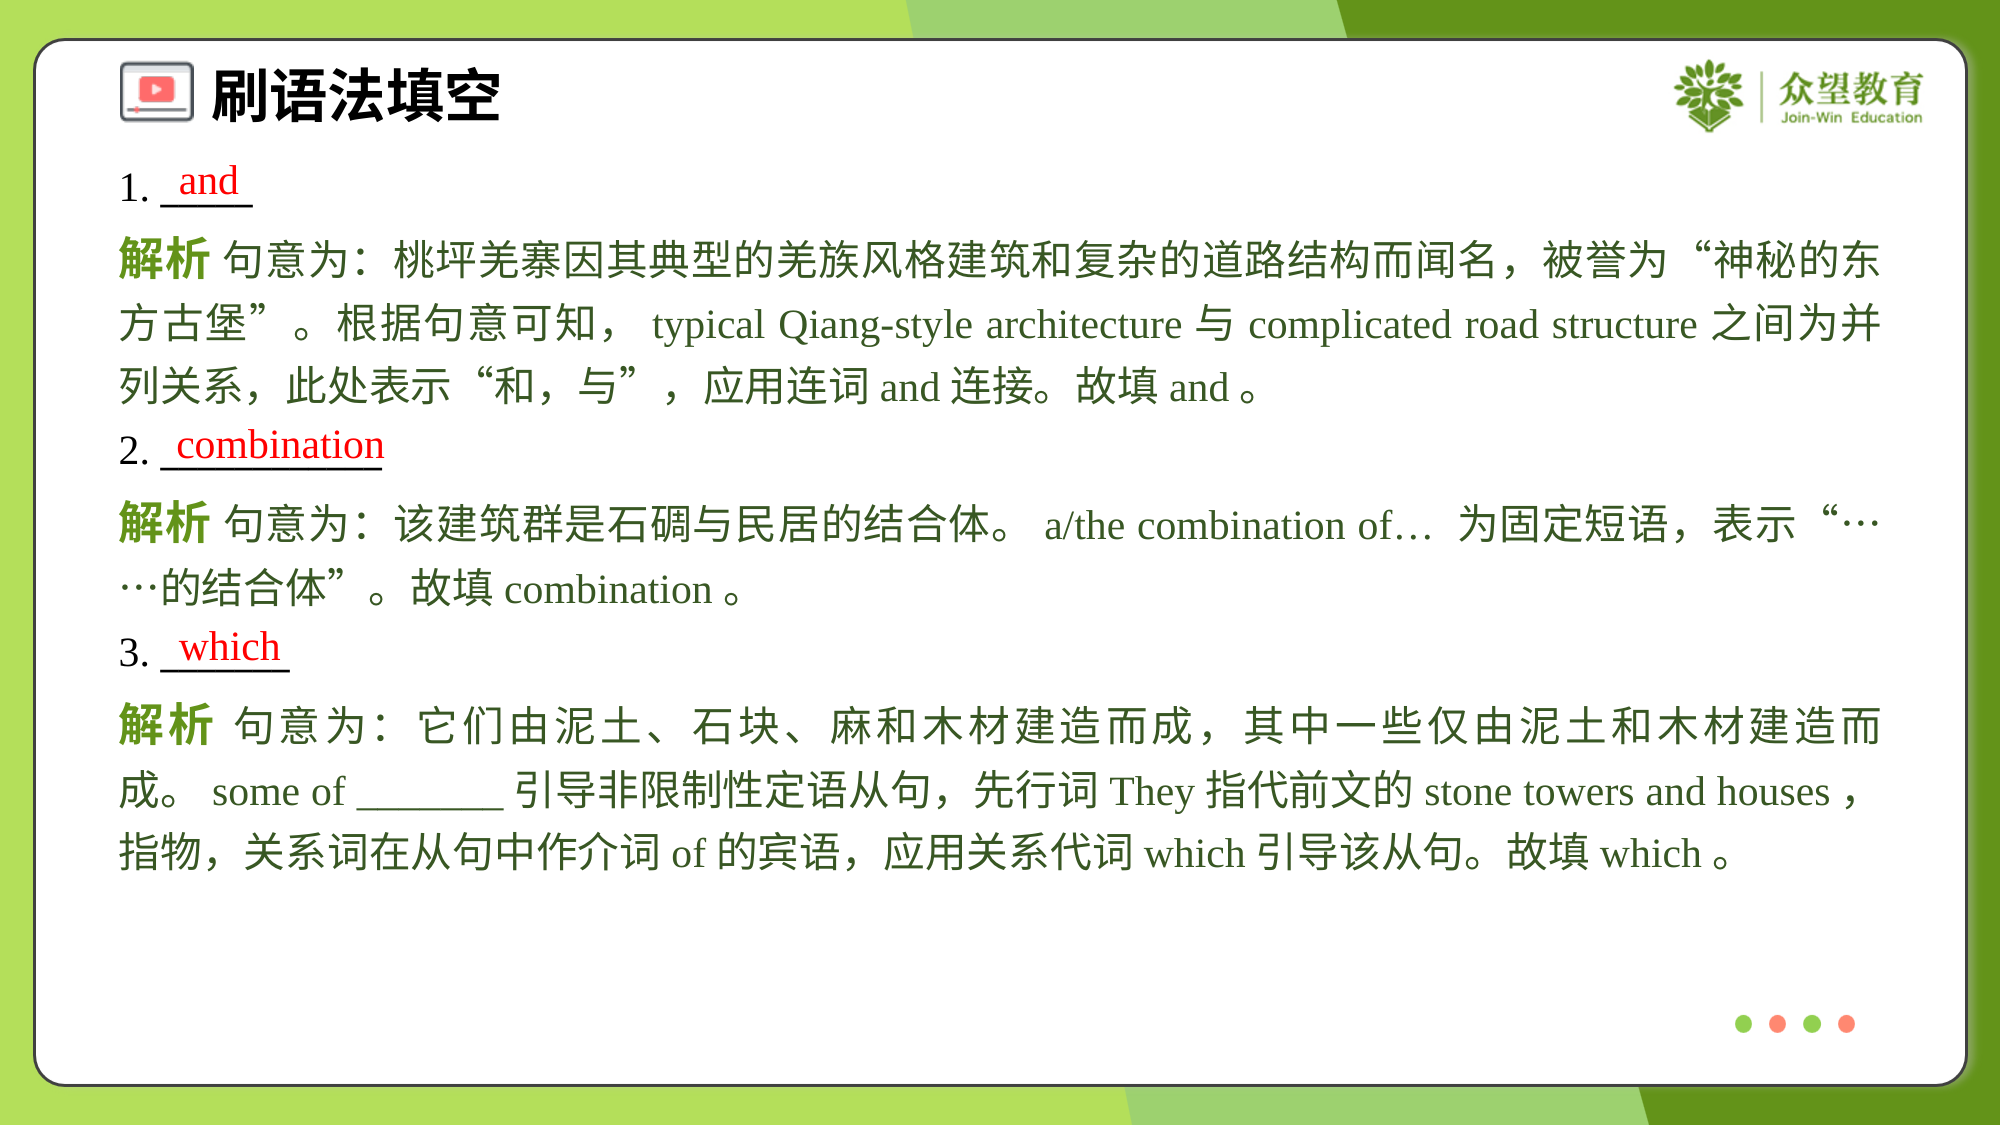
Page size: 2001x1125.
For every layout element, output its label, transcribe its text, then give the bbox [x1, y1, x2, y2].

picture [0, 0, 2000, 1125]
text_box 1. _____ [118, 146, 1883, 204]
text_box 3. _______ [118, 612, 1883, 670]
text_box which [174, 606, 286, 665]
text_box combination [172, 404, 390, 463]
text_box 解析 句意为：该建筑群是石碉与民居的结合体。a/the combination of… 为固定短语，表示“……的结合体”。故填combination。 [118, 480, 1883, 607]
text_box 解析 句意为：桃坪羌寨因其典型的羌族风格建筑和复杂的道路结构而闻名，被誉为“神秘的东方古堡”。根据句意可知，typical Qiang-style architecture与complicated road structure之间为并列关系，此处表示“和，与”，应用连词and连接。故填and。 [118, 215, 1883, 405]
text_box and [174, 140, 244, 199]
text_box 2. ____________ [118, 410, 1883, 468]
text_box 解析 句意为：它们由泥土、石块、麻和木材建造而成，其中一些仅由泥土和木材建造而成。some of _______引导非限制性定语从句，先行词They指代前文的stone towers and houses，指物，关系词在从句中作介词of的宾语，应用关系代词which引导该从句。故填which。 [118, 682, 1883, 872]
